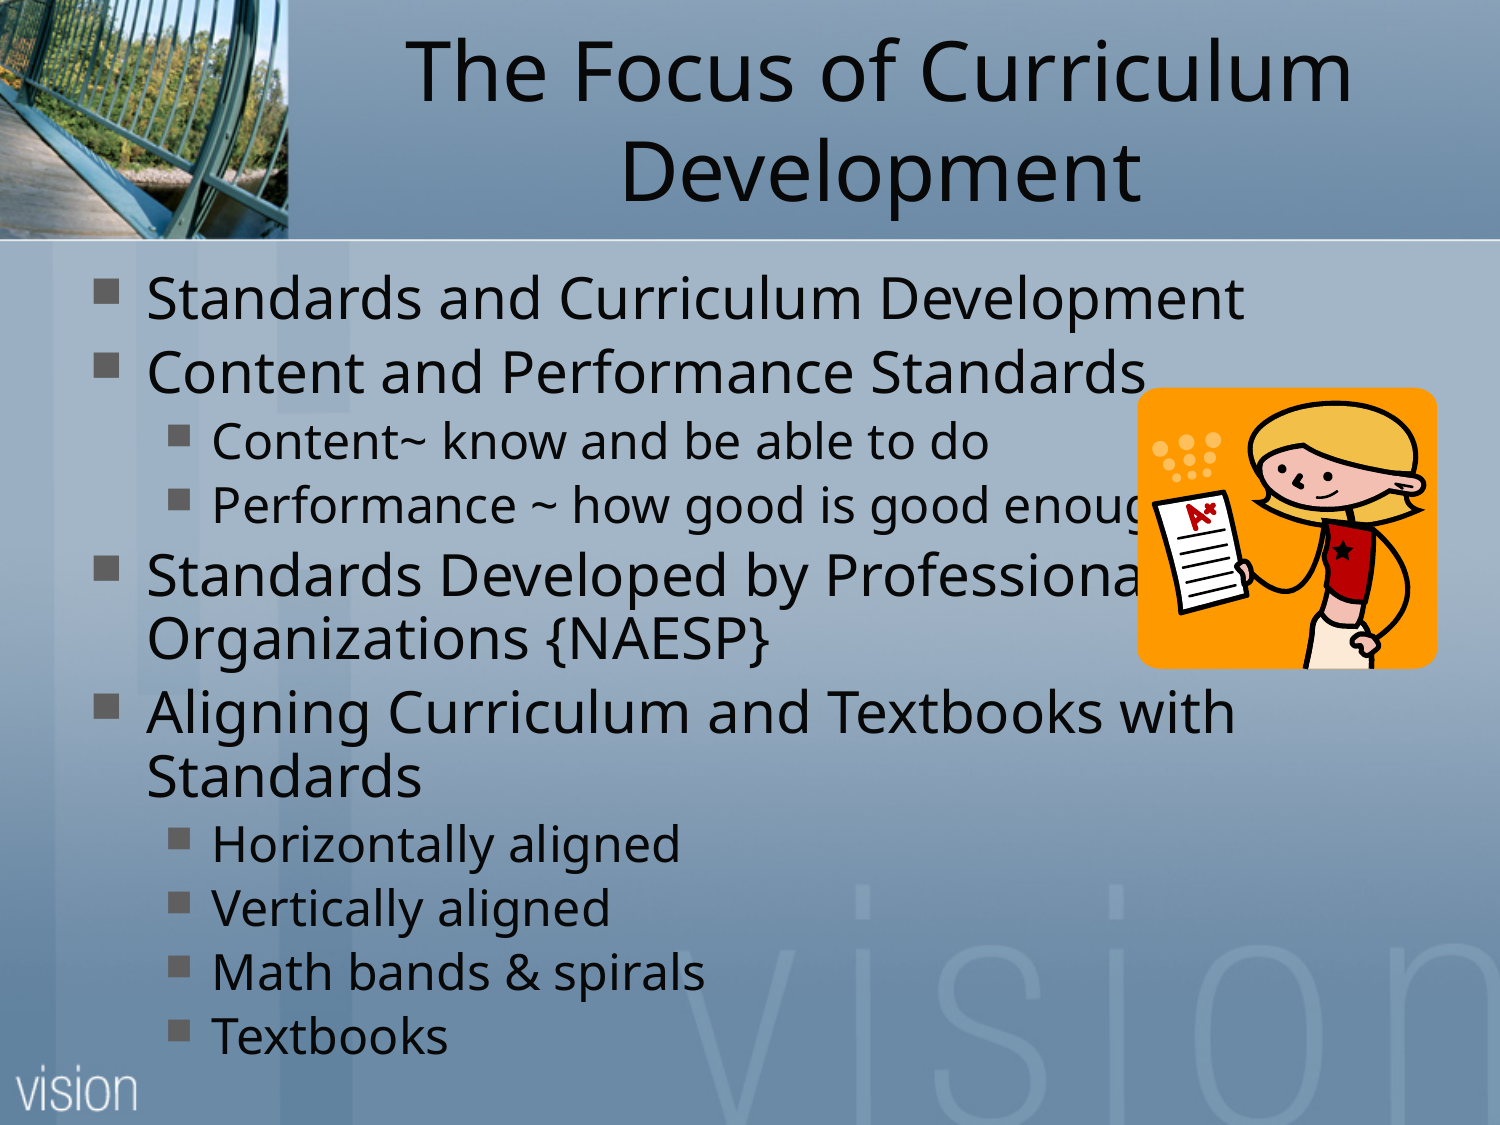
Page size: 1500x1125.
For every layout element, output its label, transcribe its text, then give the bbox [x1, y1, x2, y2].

title The Focus of Curriculum Development [299, 30, 1462, 207]
picture [0, 0, 1500, 1125]
list Standards and Curriculum Development Content and Performance Standards Content~ know and be able to do Performance ~ how good is good enough Standards Developed by Professional Organizations {NAESP} Aligning Curriculum and Textbooks with Standards Horizontally aligned Vertically aligned Math bands & spirals Textbooks [74, 261, 1462, 1095]
